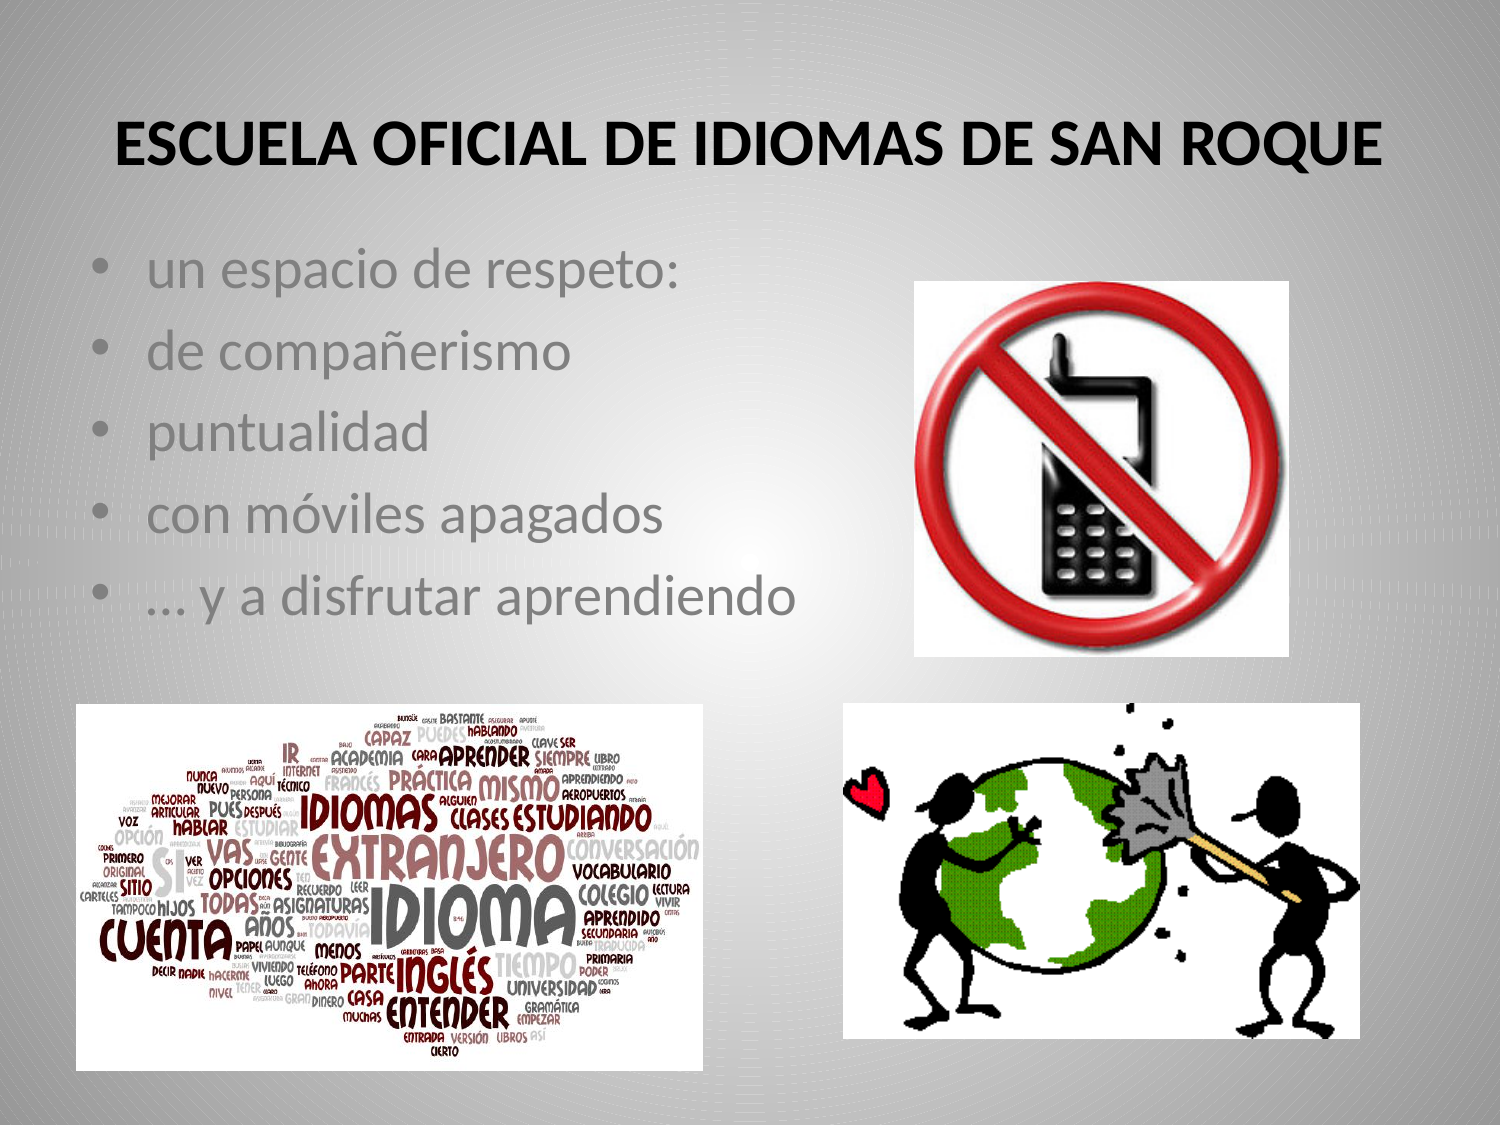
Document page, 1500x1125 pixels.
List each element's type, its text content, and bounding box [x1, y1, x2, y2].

picture [913, 280, 1290, 657]
title ESCUELA OFICIAL DE IDIOMAS DE SAN ROQUE [74, 44, 1426, 222]
picture [843, 702, 1360, 1040]
picture [76, 703, 704, 1071]
list un espacio de respeto: de compañerismo puntualidad con móviles apagados … y a disfrutar aprendiendo [74, 222, 1426, 1006]
